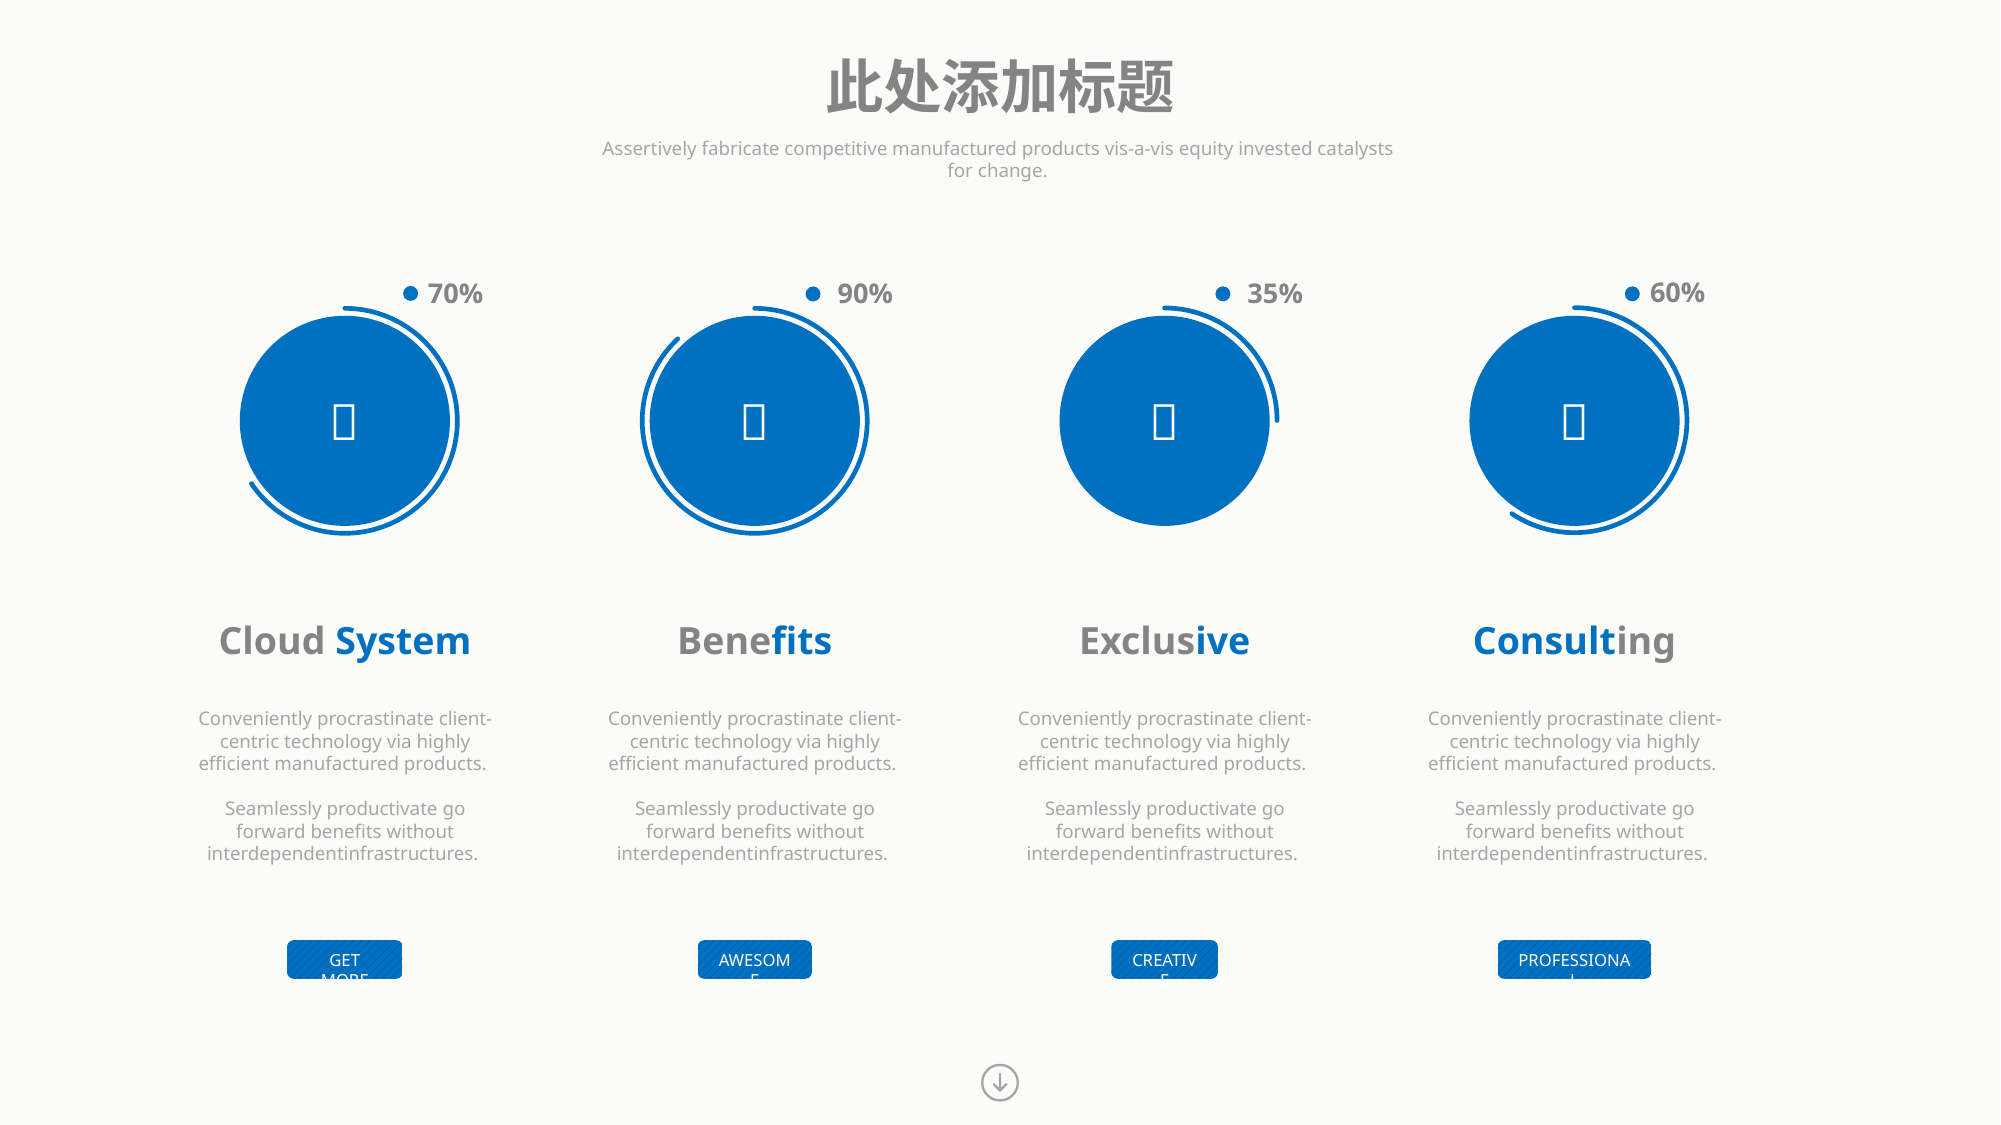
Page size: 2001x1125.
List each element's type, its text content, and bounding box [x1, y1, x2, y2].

text_box [402, 284, 420, 302]
text_box  [1468, 314, 1574, 508]
text_box [1511, 306, 1689, 534]
text_box Benefits Conveniently procrastinate client-centric technology via highly efficient manufactured products. Seamlessly productivate go forward benefits without interdependentinfrastructures. [584, 609, 925, 872]
text_box [250, 307, 459, 535]
text_box Exclusive Conveniently procrastinate client-centric technology via highly efficient manufactured products. Seamlessly productivate go forward benefits without interdependentinfrastructures. [994, 609, 1335, 872]
text_box [1623, 285, 1641, 303]
text_box GET MORE [287, 940, 403, 979]
text_box [804, 285, 822, 303]
text_box 70% [413, 268, 498, 316]
text_box Assertively fabricate competitive manufactured products vis-a-vis equity invested catalysts for change. [587, 128, 1413, 189]
text_box  [682, 314, 754, 418]
text_box [1214, 285, 1232, 303]
text_box Consulting Conveniently procrastinate client-centric technology via highly efficient manufactured products. Seamlessly productivate go forward benefits without interdependentinfrastructures. [1404, 609, 1745, 872]
text_box Cloud System Conveniently procrastinate client-centric technology via highly efficient manufactured products. Seamlessly productivate go forward benefits without interdependentinfrastructures. [174, 609, 516, 872]
text_box [981, 1063, 1019, 1102]
text_box PROFESSIONAL [1497, 940, 1652, 979]
text_box [1163, 306, 1279, 422]
text_box  [1058, 314, 1271, 527]
text_box 此处添加标题 [810, 43, 1190, 128]
text_box 60% [1635, 267, 1721, 315]
text_box  [238, 314, 344, 479]
text_box [641, 307, 869, 535]
text_box 90% [822, 268, 908, 316]
text_box CREATIVE [1111, 940, 1218, 979]
text_box 35% [1232, 268, 1318, 316]
text_box AWESOME [697, 940, 812, 979]
